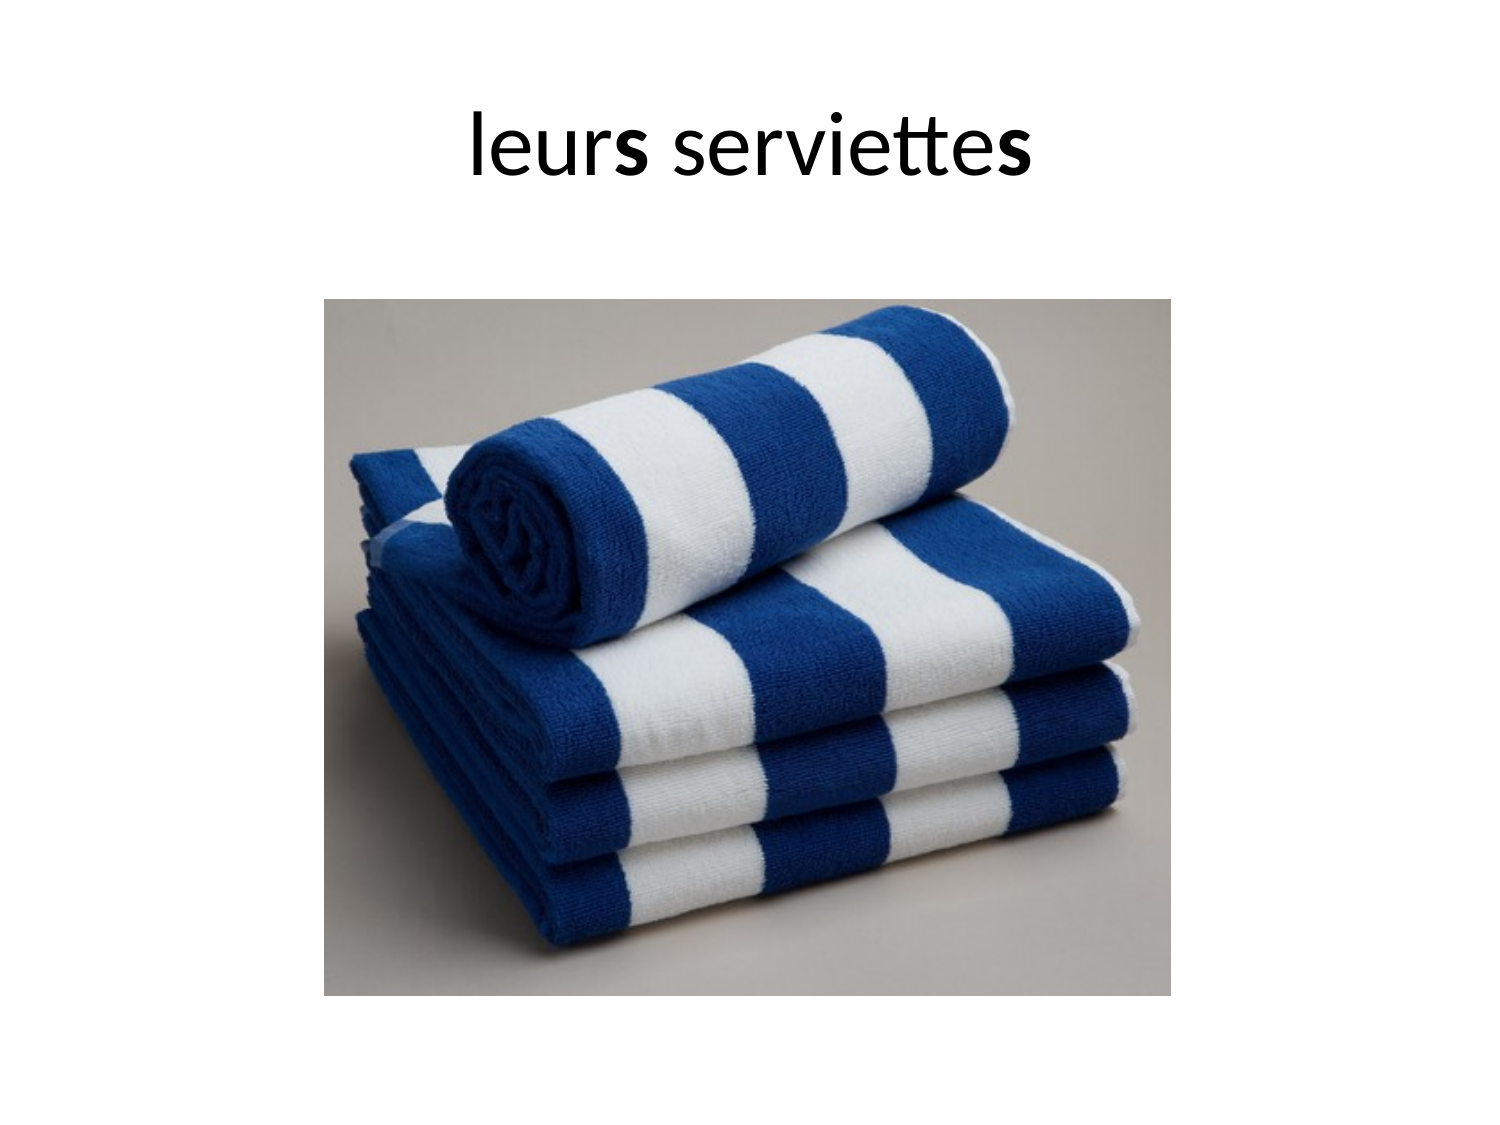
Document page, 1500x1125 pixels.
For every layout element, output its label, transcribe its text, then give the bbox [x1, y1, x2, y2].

title leurs serviettes [75, 45, 1425, 233]
picture [324, 299, 1171, 996]
